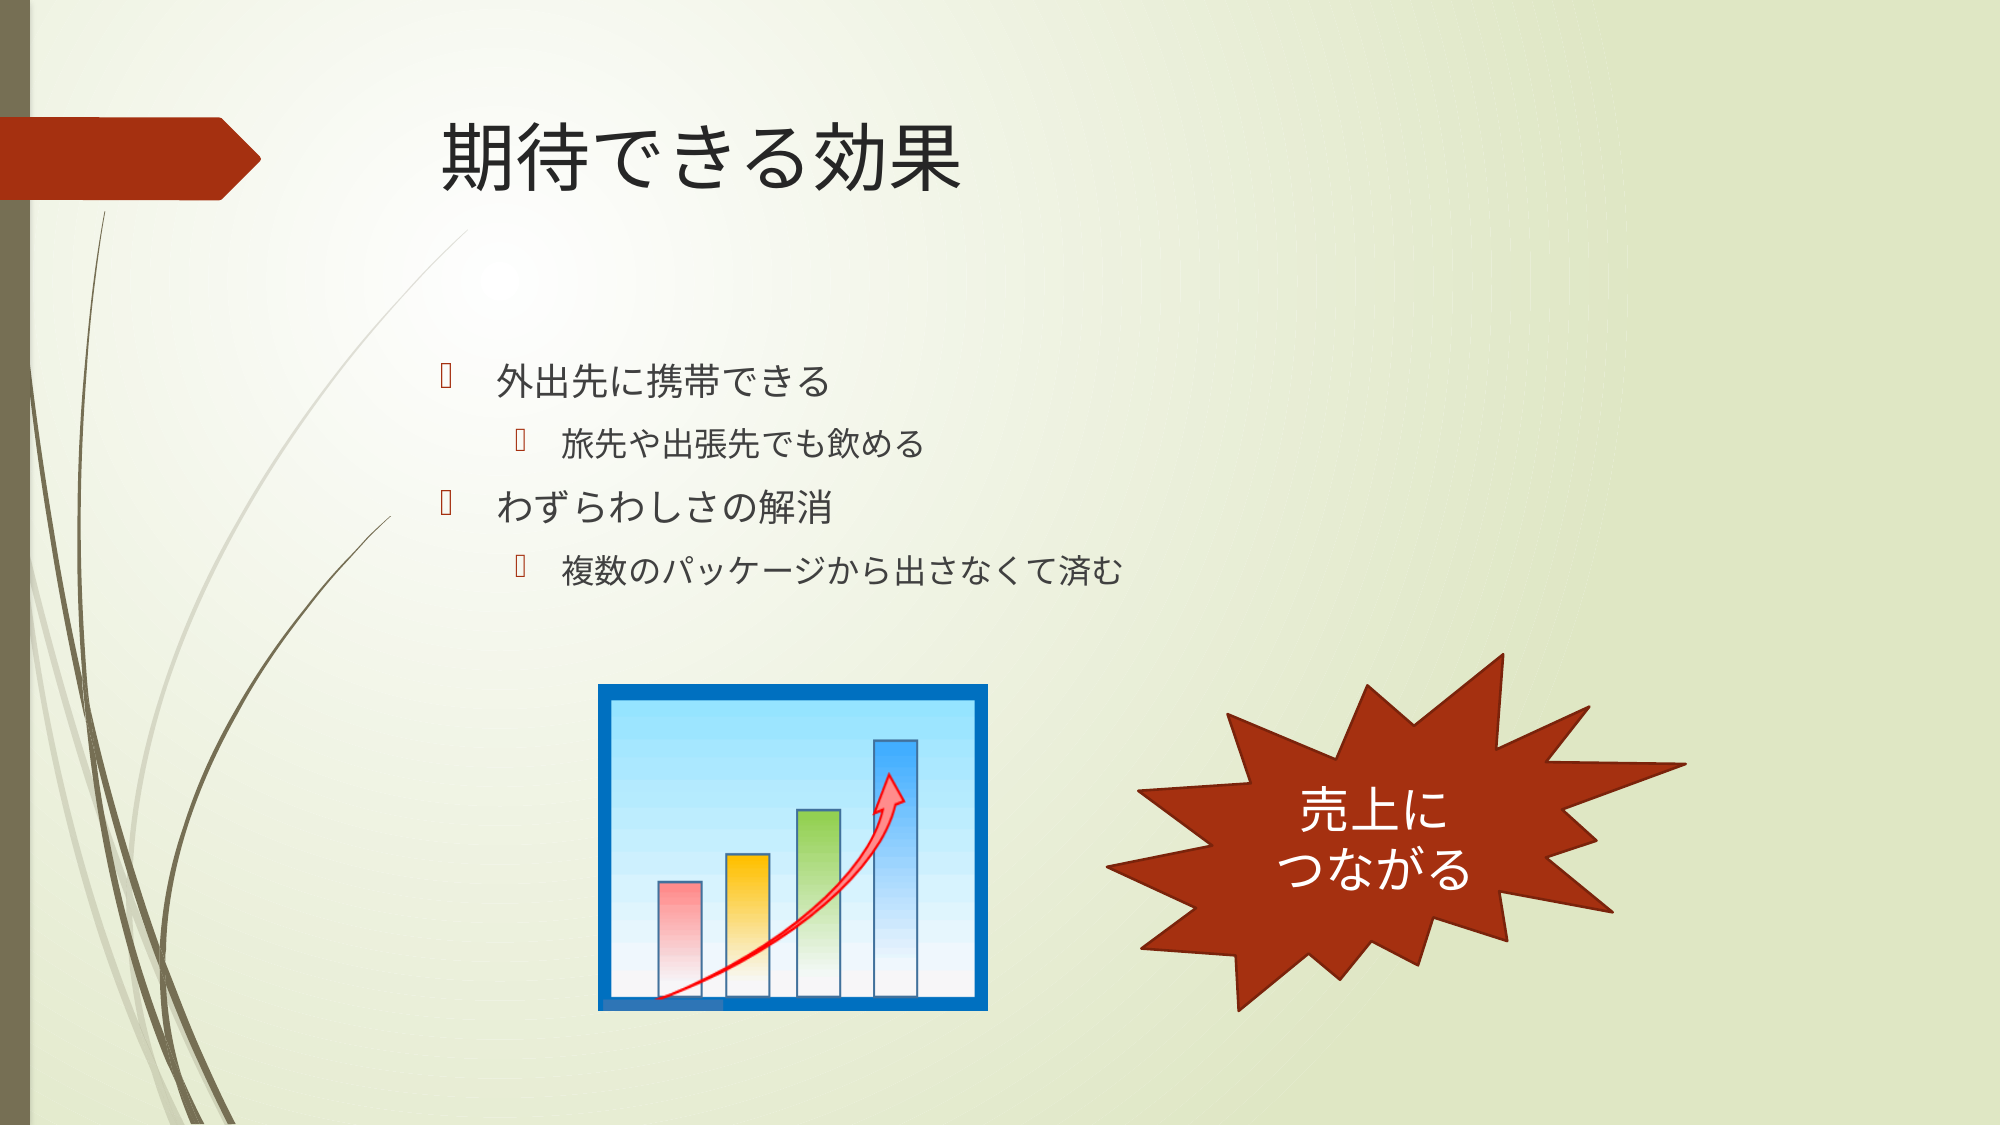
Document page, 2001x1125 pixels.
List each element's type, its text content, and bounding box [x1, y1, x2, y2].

list 外出先に携帯できる 旅先や出張先でも飲める わずらわしさの解消 複数のパッケージから出さなくて済む [424, 350, 1888, 970]
title 期待できる効果 [425, 102, 1888, 313]
picture [598, 683, 988, 1012]
text_box 売上に つながる [1105, 653, 1688, 1013]
